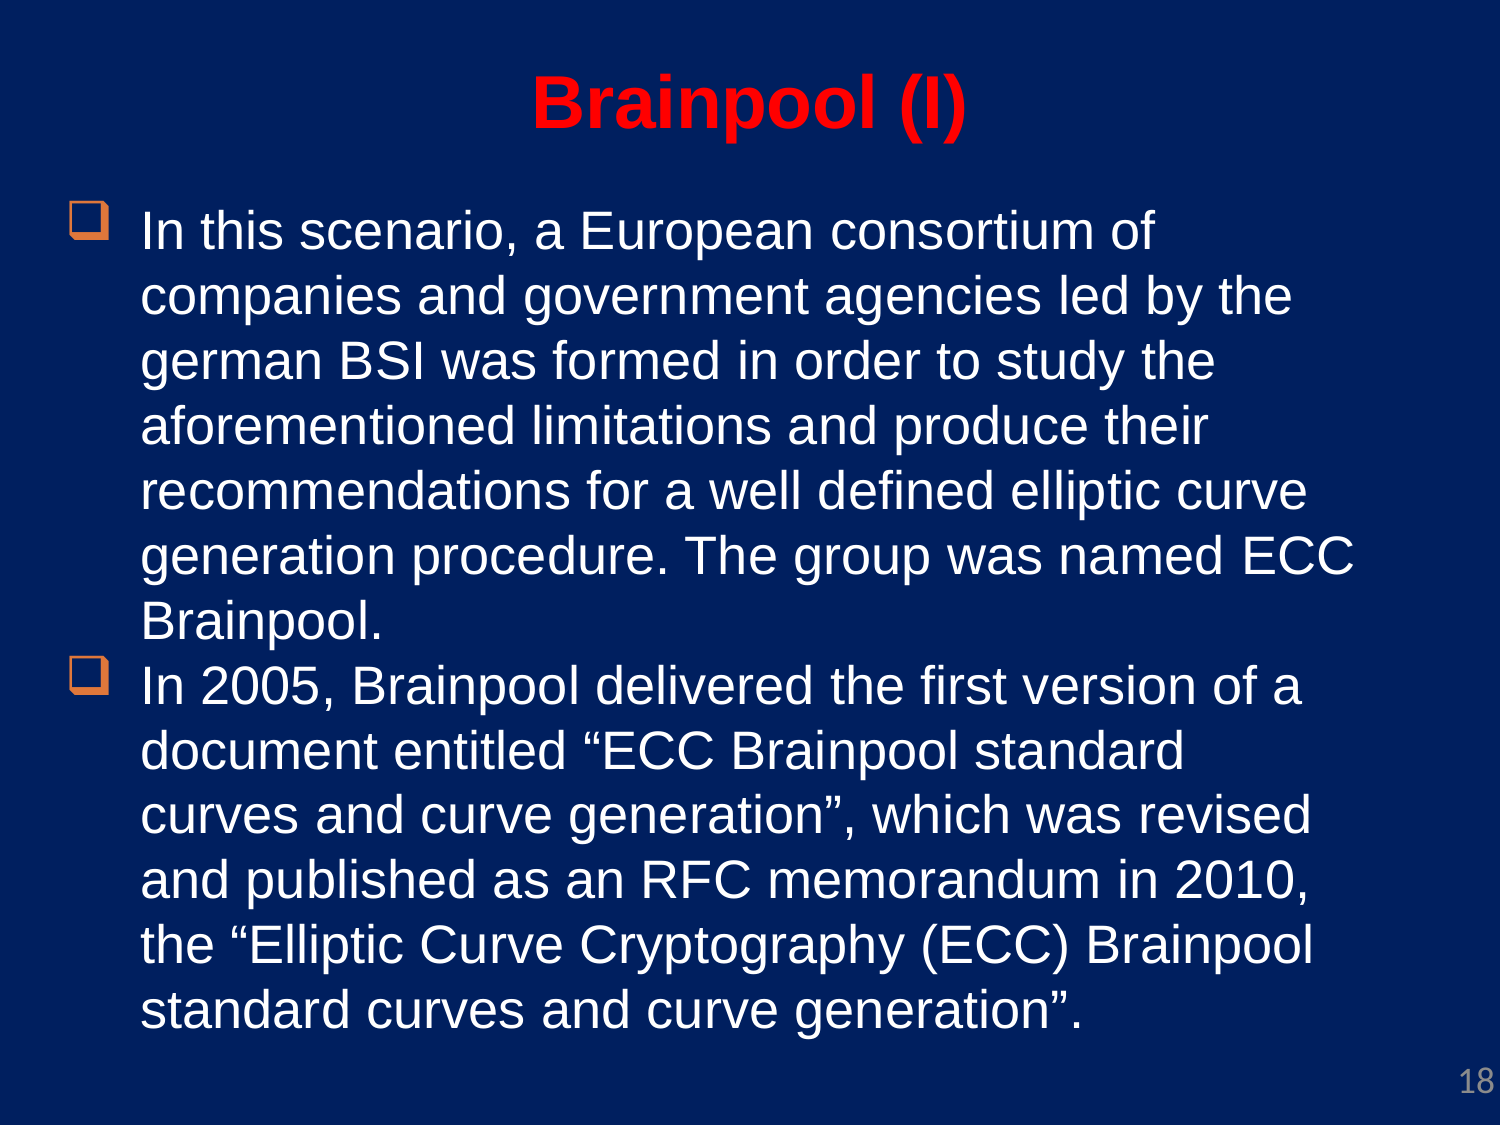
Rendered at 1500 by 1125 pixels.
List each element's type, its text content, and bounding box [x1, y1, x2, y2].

list In this scenario, a European consortium of companies and government agencies led by the german BSI was formed in order to study the aforementioned limitations and produce their recommendations for a well defined elliptic curve generation procedure. The group was named ECC Brainpool. In 2005, Brainpool delivered the first version of a document entitled “ECC Brainpool standard curves and curve generation”, which was revised and published as an RFC memorandum in 2010, the “Elliptic Curve Cryptography (ECC) Brainpool standard curves and curve generation”. [62, 195, 1500, 1115]
title Brainpool (I) [44, 53, 1456, 145]
text_box 18 [1432, 1056, 1495, 1102]
